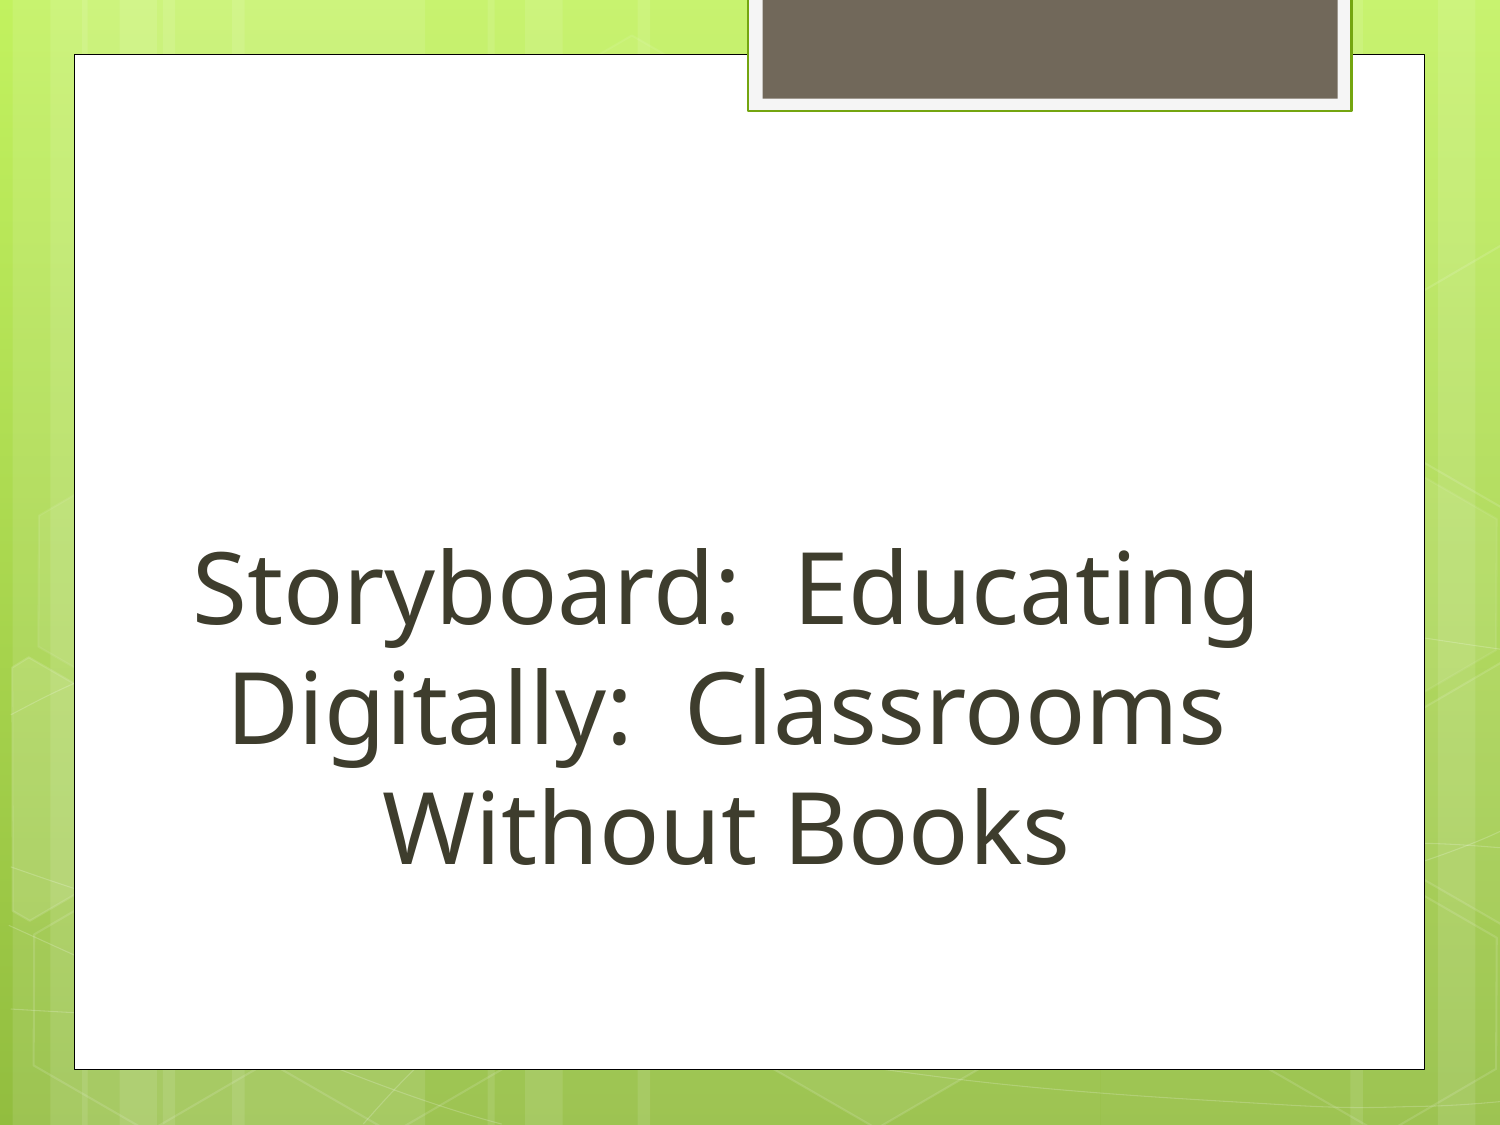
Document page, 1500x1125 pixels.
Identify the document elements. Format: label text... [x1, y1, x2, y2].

list Storyboard: Educating Digitally: Classrooms Without Books [171, 381, 1283, 957]
